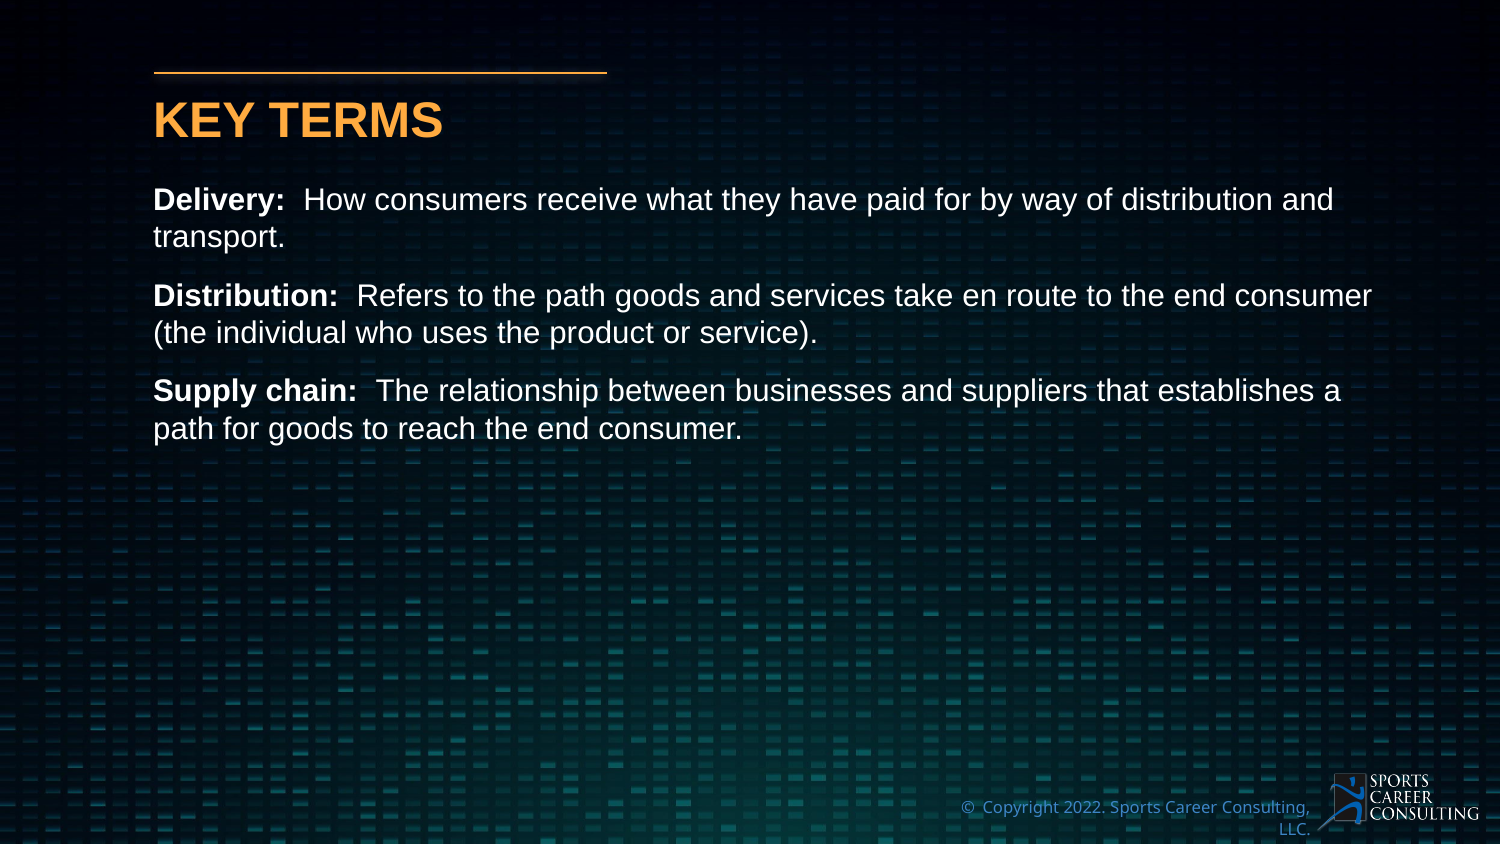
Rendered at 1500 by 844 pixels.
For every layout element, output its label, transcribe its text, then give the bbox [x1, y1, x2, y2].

picture [0, 0, 1500, 844]
text_box © Copyright 2022. Sports Career Consulting, LLC. [914, 769, 1326, 844]
list Delivery: How consumers receive what they have paid for by way of distribution and transport. Distribution: Refers to the path goods and services take en route to the end consumer (the individual who uses the product or service). Supply chain: The relationship between businesses and suppliers that establishes a path for goods to reach the end consumer. [138, 164, 1399, 748]
title KEY TERMS [138, 72, 927, 165]
